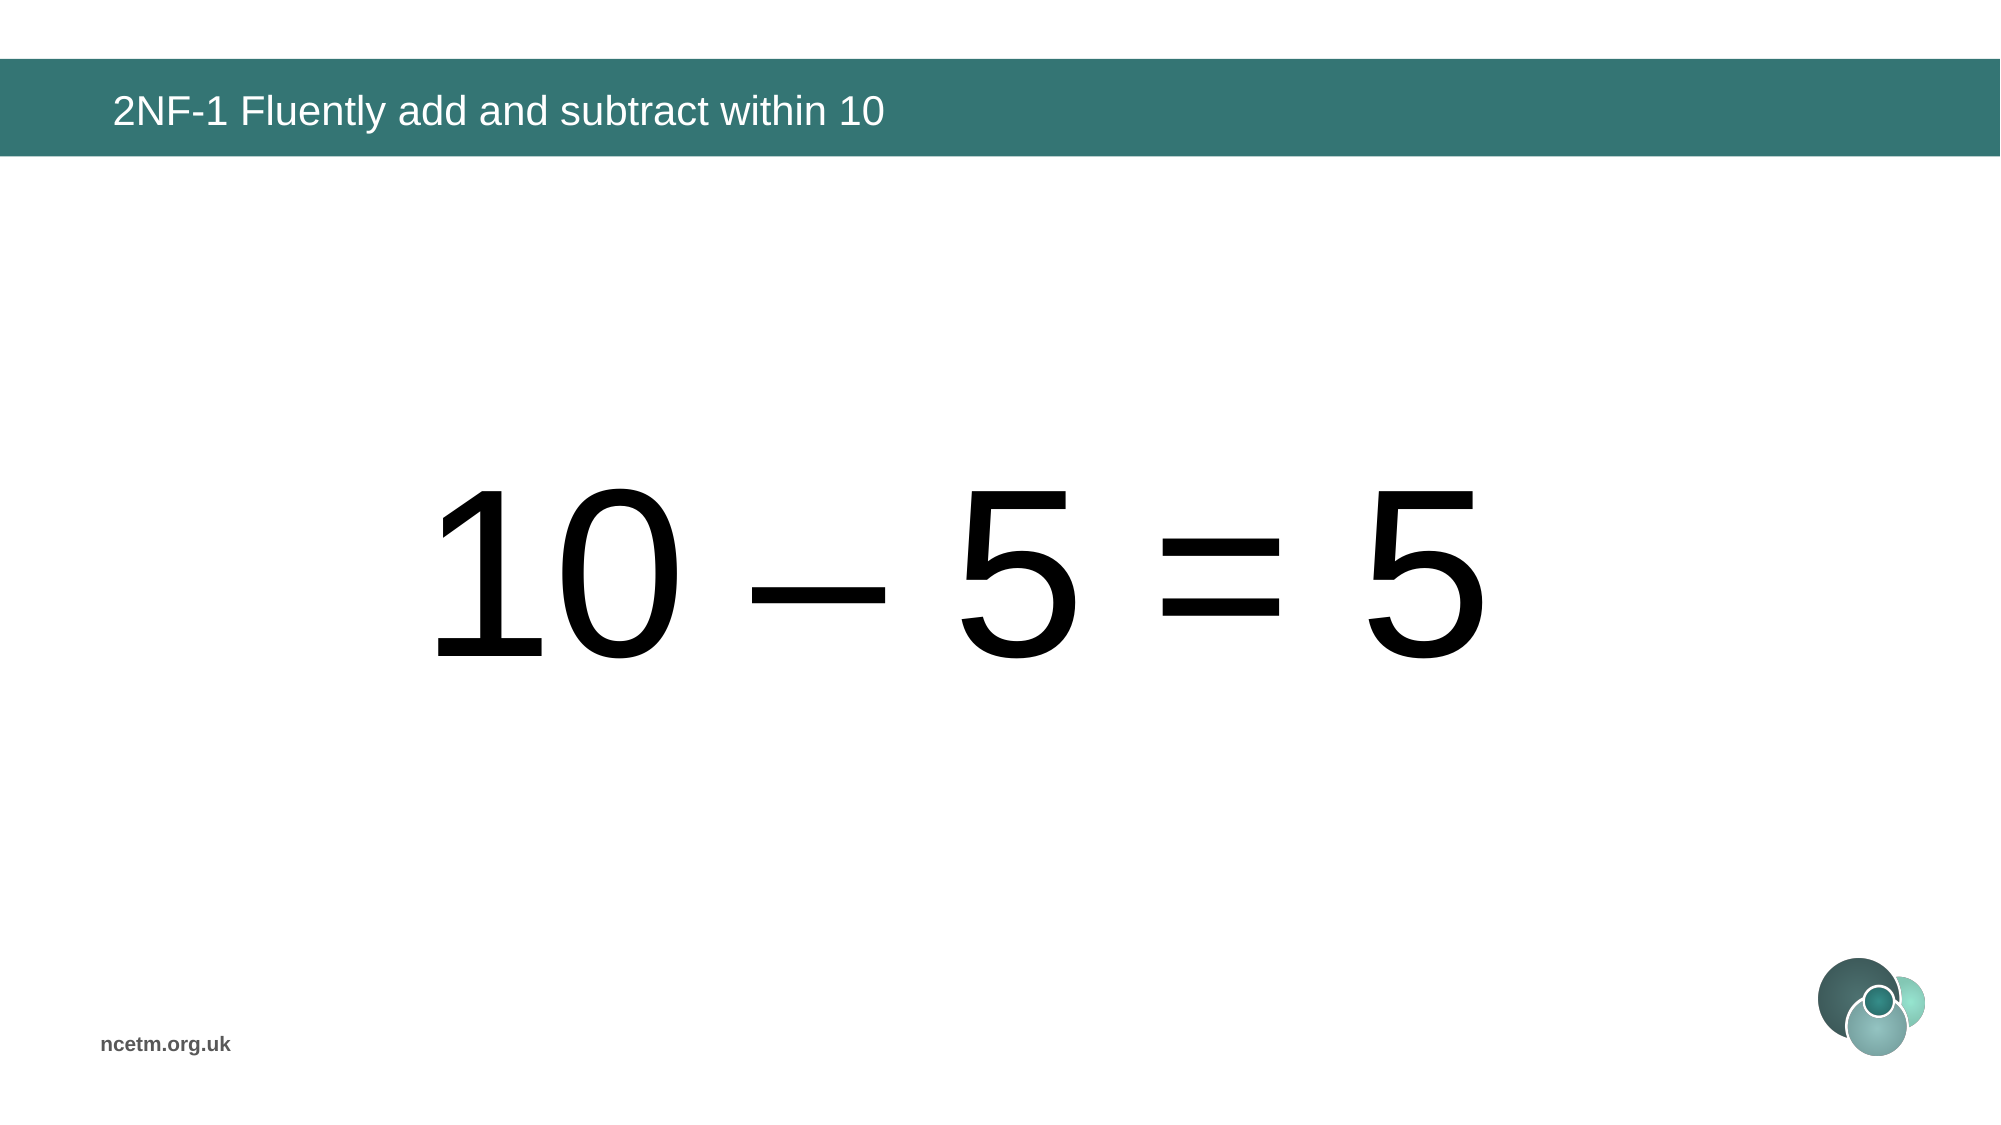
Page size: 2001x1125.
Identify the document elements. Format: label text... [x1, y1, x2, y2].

title 2NF-1 Fluently add and subtract within 10 [97, 76, 1945, 147]
text_box 10 – 5 = [405, 409, 1345, 712]
text_box 5 [1345, 409, 1509, 712]
picture [1818, 958, 1925, 1056]
